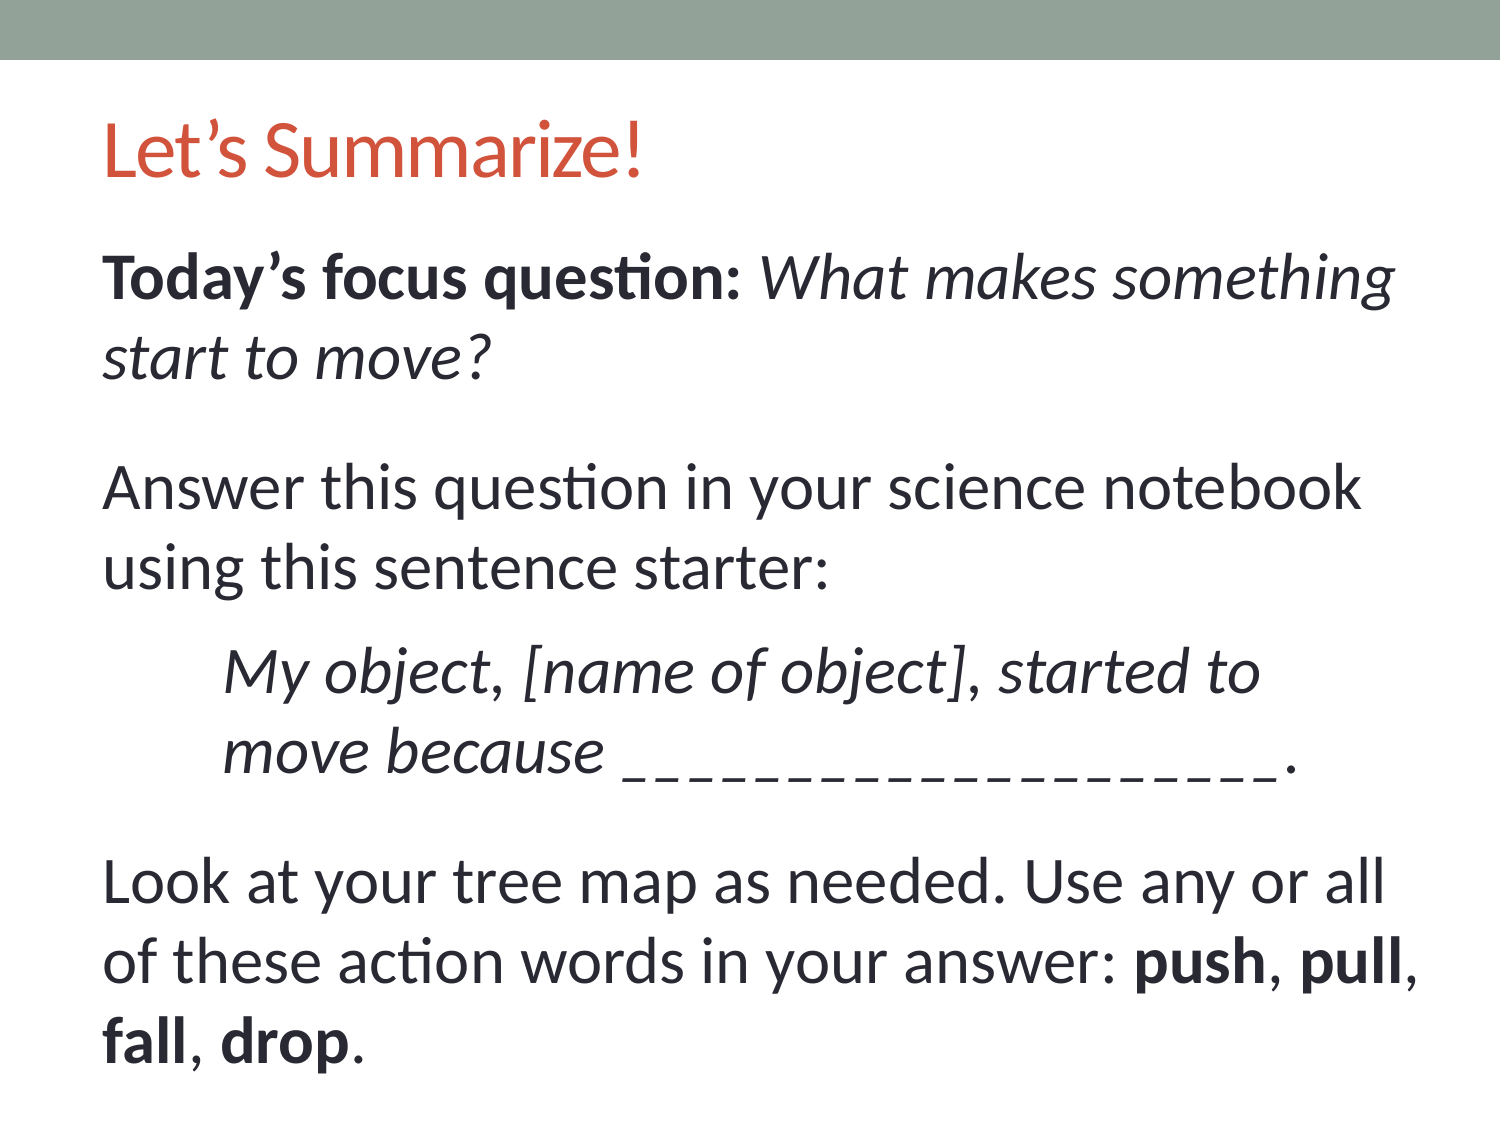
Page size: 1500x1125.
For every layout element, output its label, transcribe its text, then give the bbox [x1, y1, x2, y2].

title Let’s Summarize! [87, 62, 1425, 224]
list Today’s focus question: What makes something start to move? Answer this question in your science notebook using this sentence starter: My object, [name of object], started to move because ____________________. Look at your tree map as needed. Use any or all of these action words in your answer: push, pull, fall, drop. [87, 224, 1438, 1063]
